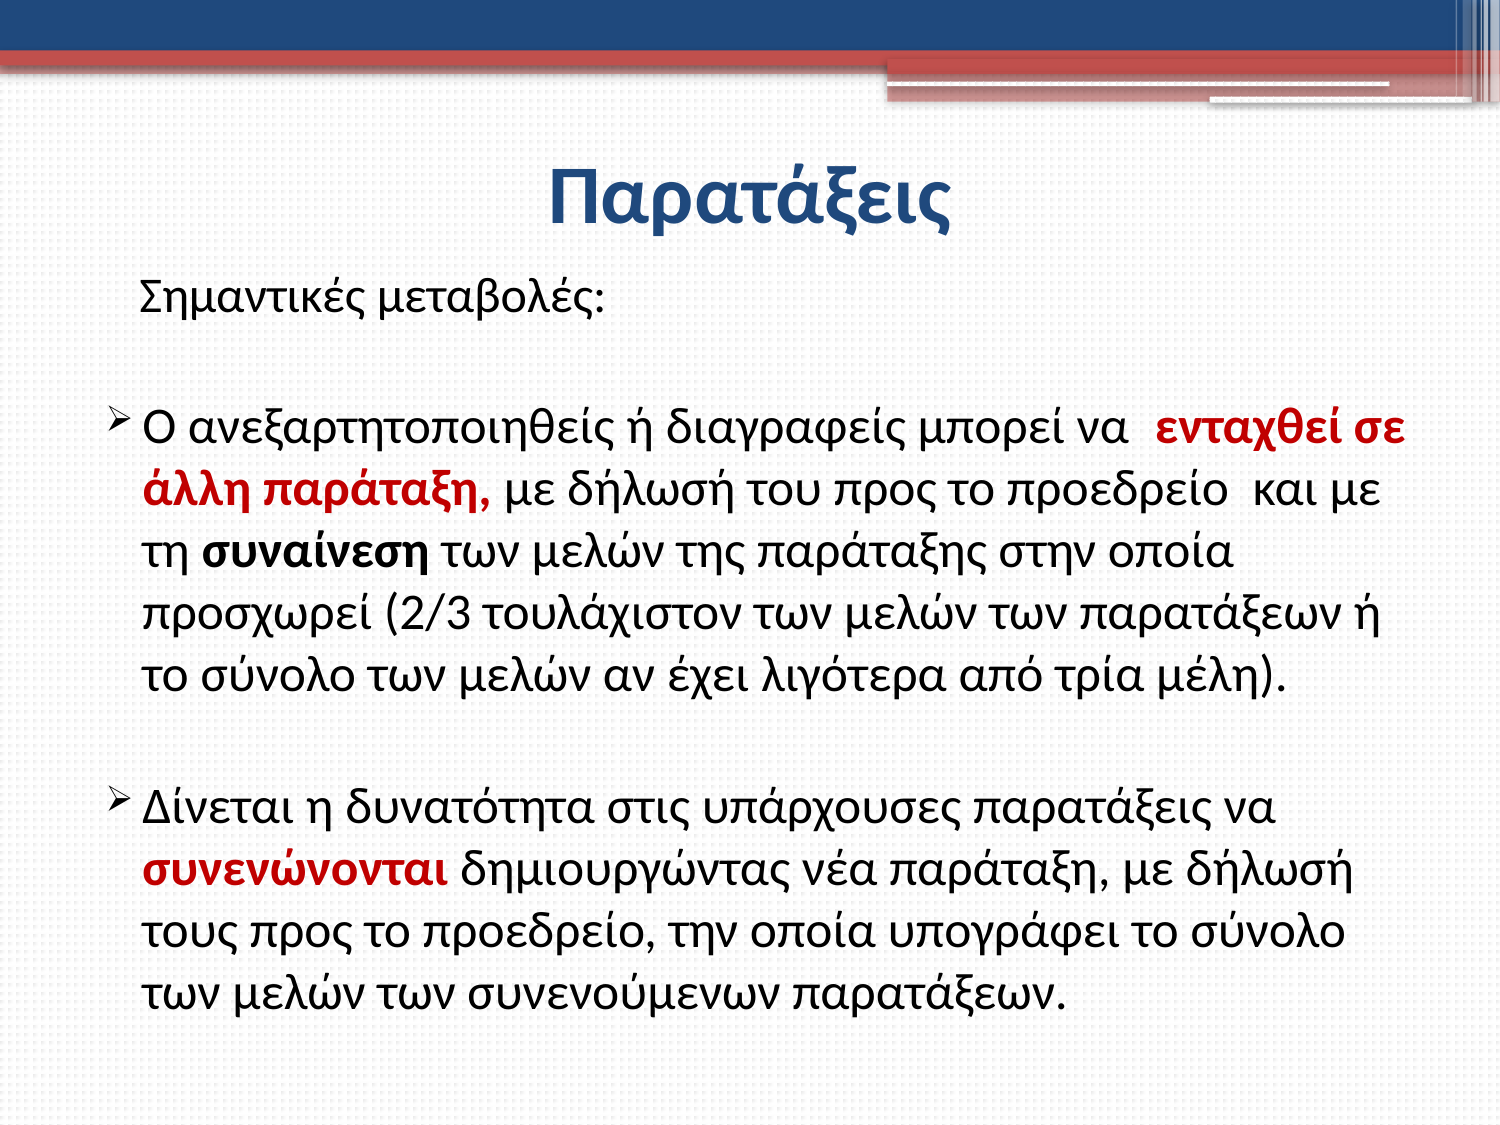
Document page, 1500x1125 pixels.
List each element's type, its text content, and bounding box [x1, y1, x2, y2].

title Παρατάξεις [75, 113, 1425, 255]
list Σημαντικές μεταβολές: Ο ανεξαρτητοποιηθείς ή διαγραφείς μπορεί να ενταχθεί σε άλλη παράταξη, με δήλωσή του προς το προεδρείο και με τη συναίνεση των μελών της παράταξης στην οποία προσχωρεί (2/3 τουλάχιστον των μελών των παρατάξεων ή το σύνολο των μελών αν έχει λιγότερα από τρία μέλη). Δίνεται η δυνατότητα στις υπάρχουσες παρατάξεις να συνενώνονται δημιουργώντας νέα παράταξη, με δήλωσή τους προς το προεδρείο, την οποία υπογράφει το σύνολο των μελών των συνενούμενων παρατάξεων. [75, 255, 1425, 1079]
